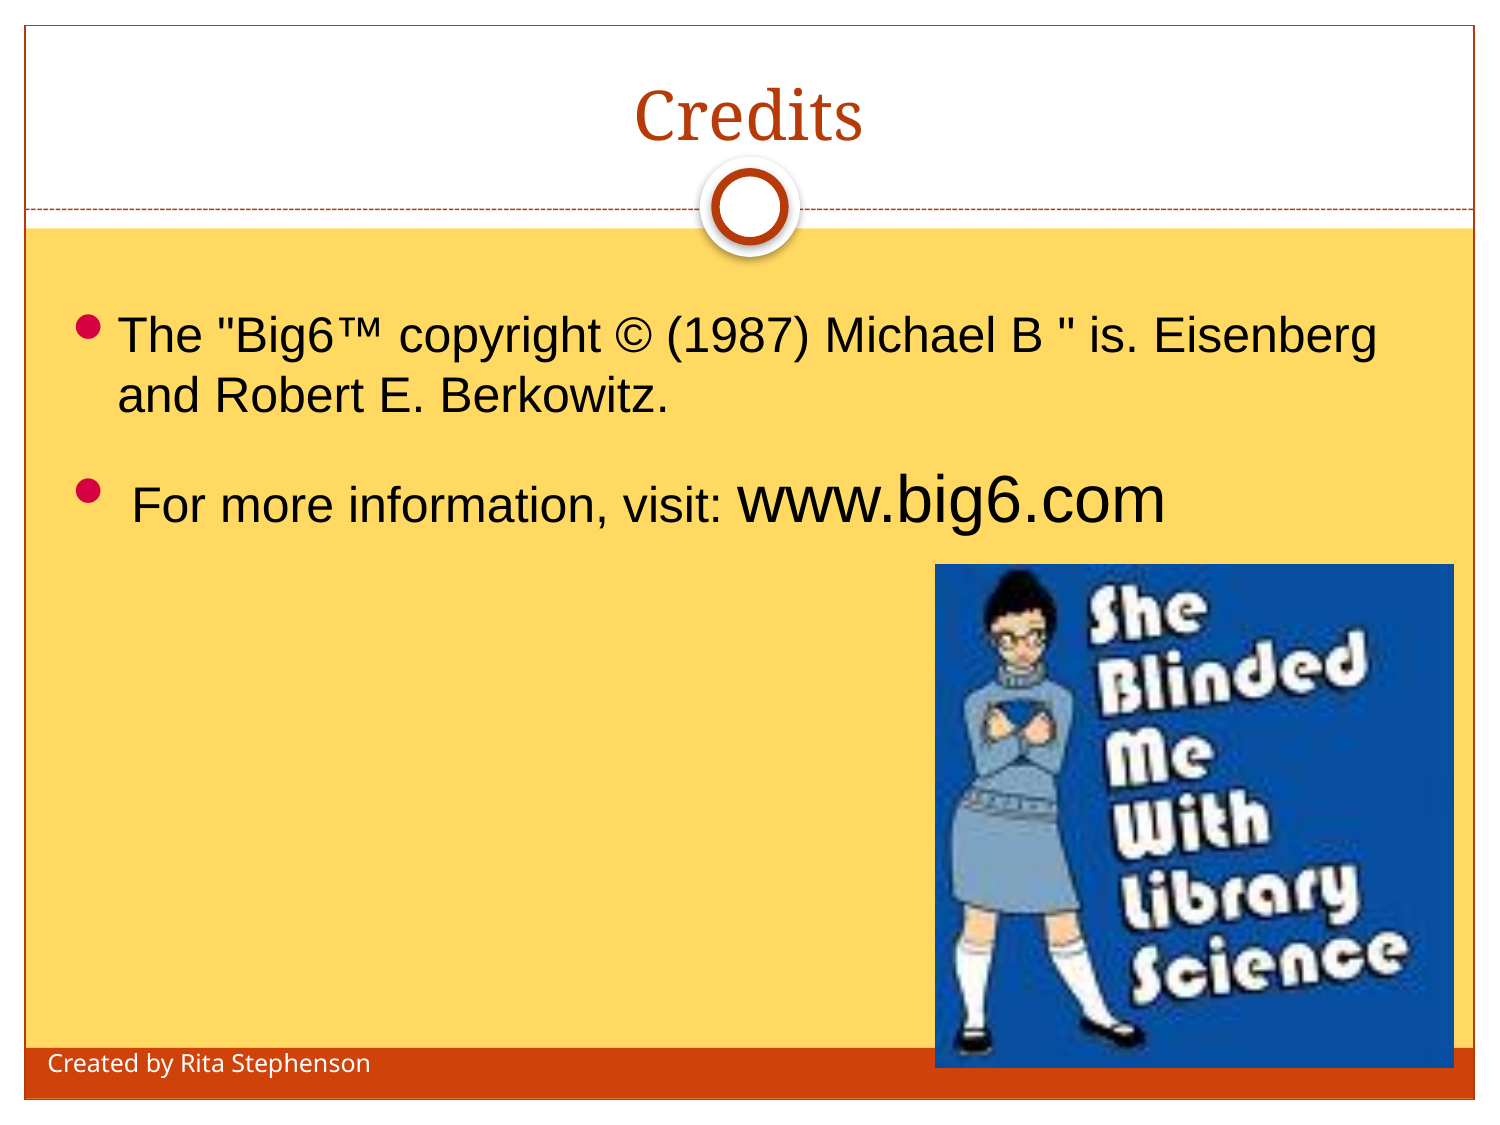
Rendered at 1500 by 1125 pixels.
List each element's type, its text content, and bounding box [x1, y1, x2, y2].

footer Created by Rita Stephenson [32, 1040, 593, 1090]
list The "Big6™ copyright © (1987) Michael B " is. Eisenberg and Robert E. Berkowitz. For more information, visit: www.big6.com [57, 295, 1441, 975]
picture [934, 564, 1454, 1068]
title Credits [49, 37, 1450, 162]
